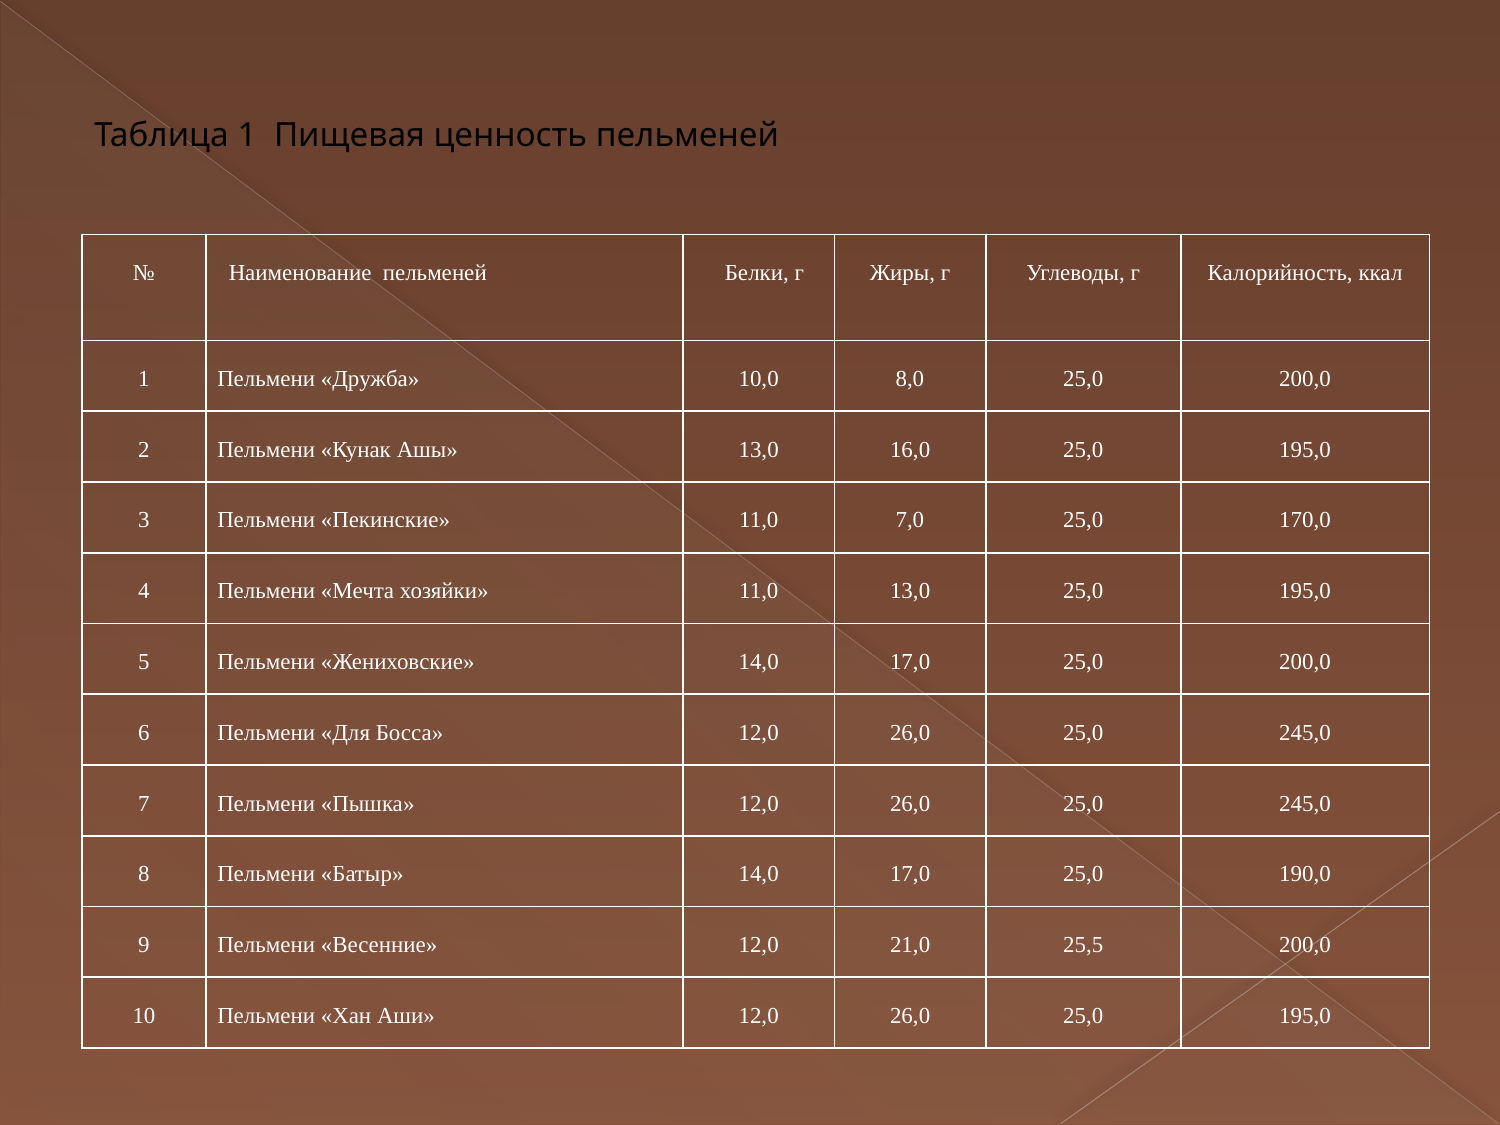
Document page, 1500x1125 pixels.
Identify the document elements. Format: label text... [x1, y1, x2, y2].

table_cell 190,0 [1182, 837, 1429, 906]
table_cell 8 [83, 837, 205, 906]
table_cell 1 [83, 341, 205, 410]
table_cell 12,0 [684, 978, 834, 1047]
table_cell 26,0 [835, 766, 985, 835]
table_cell 200,0 [1182, 624, 1429, 693]
table_cell 7 [83, 766, 205, 835]
table_cell 16,0 [835, 412, 985, 481]
table_cell 25,0 [987, 412, 1180, 481]
table_cell 4 [83, 554, 205, 623]
table_cell 25,0 [987, 341, 1180, 410]
table_cell 11,0 [684, 483, 834, 552]
table_header Углеводы, г [987, 235, 1180, 340]
table_cell Пельмени «Кунак Ашы» [207, 412, 682, 481]
table_cell Пельмени «Пышка» [207, 766, 682, 835]
table_cell 7,0 [835, 483, 985, 552]
table_cell Пельмени «Жениховские» [207, 624, 682, 693]
table_cell Пельмени «Мечта хозяйки» [207, 554, 682, 623]
table_cell Пельмени «Пекинские» [207, 483, 682, 552]
table_cell Пельмени «Дружба» [207, 341, 682, 410]
table_cell 10 [83, 978, 205, 1047]
table_cell 170,0 [1182, 483, 1429, 552]
table_cell 13,0 [835, 554, 985, 623]
table_cell 10,0 [684, 341, 834, 410]
table_cell 195,0 [1182, 412, 1429, 481]
table_header № [83, 235, 205, 340]
table_cell Пельмени «Весенние» [207, 907, 682, 976]
table_cell 25,0 [987, 837, 1180, 906]
title Таблица 1 Пищевая ценность пельменей [0, 43, 1425, 223]
table_cell 25,0 [987, 766, 1180, 835]
table_cell 26,0 [835, 695, 985, 764]
table_cell 5 [83, 624, 205, 693]
table_cell 12,0 [684, 766, 834, 835]
table_cell 21,0 [835, 907, 985, 976]
table_cell 200,0 [1182, 907, 1429, 976]
table_header Жиры, г [835, 235, 985, 340]
table_cell Пельмени «Для Босса» [207, 695, 682, 764]
table_cell 12,0 [684, 907, 834, 976]
table_cell 11,0 [684, 554, 834, 623]
table_cell 9 [83, 907, 205, 976]
table_cell 8,0 [835, 341, 985, 410]
table_cell 195,0 [1182, 978, 1429, 1047]
table_cell 195,0 [1182, 554, 1429, 623]
table_cell 14,0 [684, 837, 834, 906]
table_cell 13,0 [684, 412, 834, 481]
table_cell 2 [83, 412, 205, 481]
table_cell 12,0 [684, 695, 834, 764]
table_cell 6 [83, 695, 205, 764]
table_cell 245,0 [1182, 766, 1429, 835]
table_cell 25,0 [987, 554, 1180, 623]
table_cell 25,0 [987, 978, 1180, 1047]
table_cell 200,0 [1182, 341, 1429, 410]
table_header Калорийность, ккал [1182, 235, 1429, 340]
table_cell 245,0 [1182, 695, 1429, 764]
table_cell Пельмени «Хан Аши» [207, 978, 682, 1047]
table_cell 26,0 [835, 978, 985, 1047]
table_cell Пельмени «Батыр» [207, 837, 682, 906]
table_cell 3 [83, 483, 205, 552]
table_cell 25,0 [987, 624, 1180, 693]
table_cell 25,0 [987, 483, 1180, 552]
table_header Белки, г [684, 235, 834, 340]
table_cell 17,0 [835, 624, 985, 693]
table_header Наименование пельменей [207, 235, 682, 340]
table_cell 17,0 [835, 837, 985, 906]
table_cell 25,5 [987, 907, 1180, 976]
table_cell 25,0 [987, 695, 1180, 764]
table_cell 14,0 [684, 624, 834, 693]
